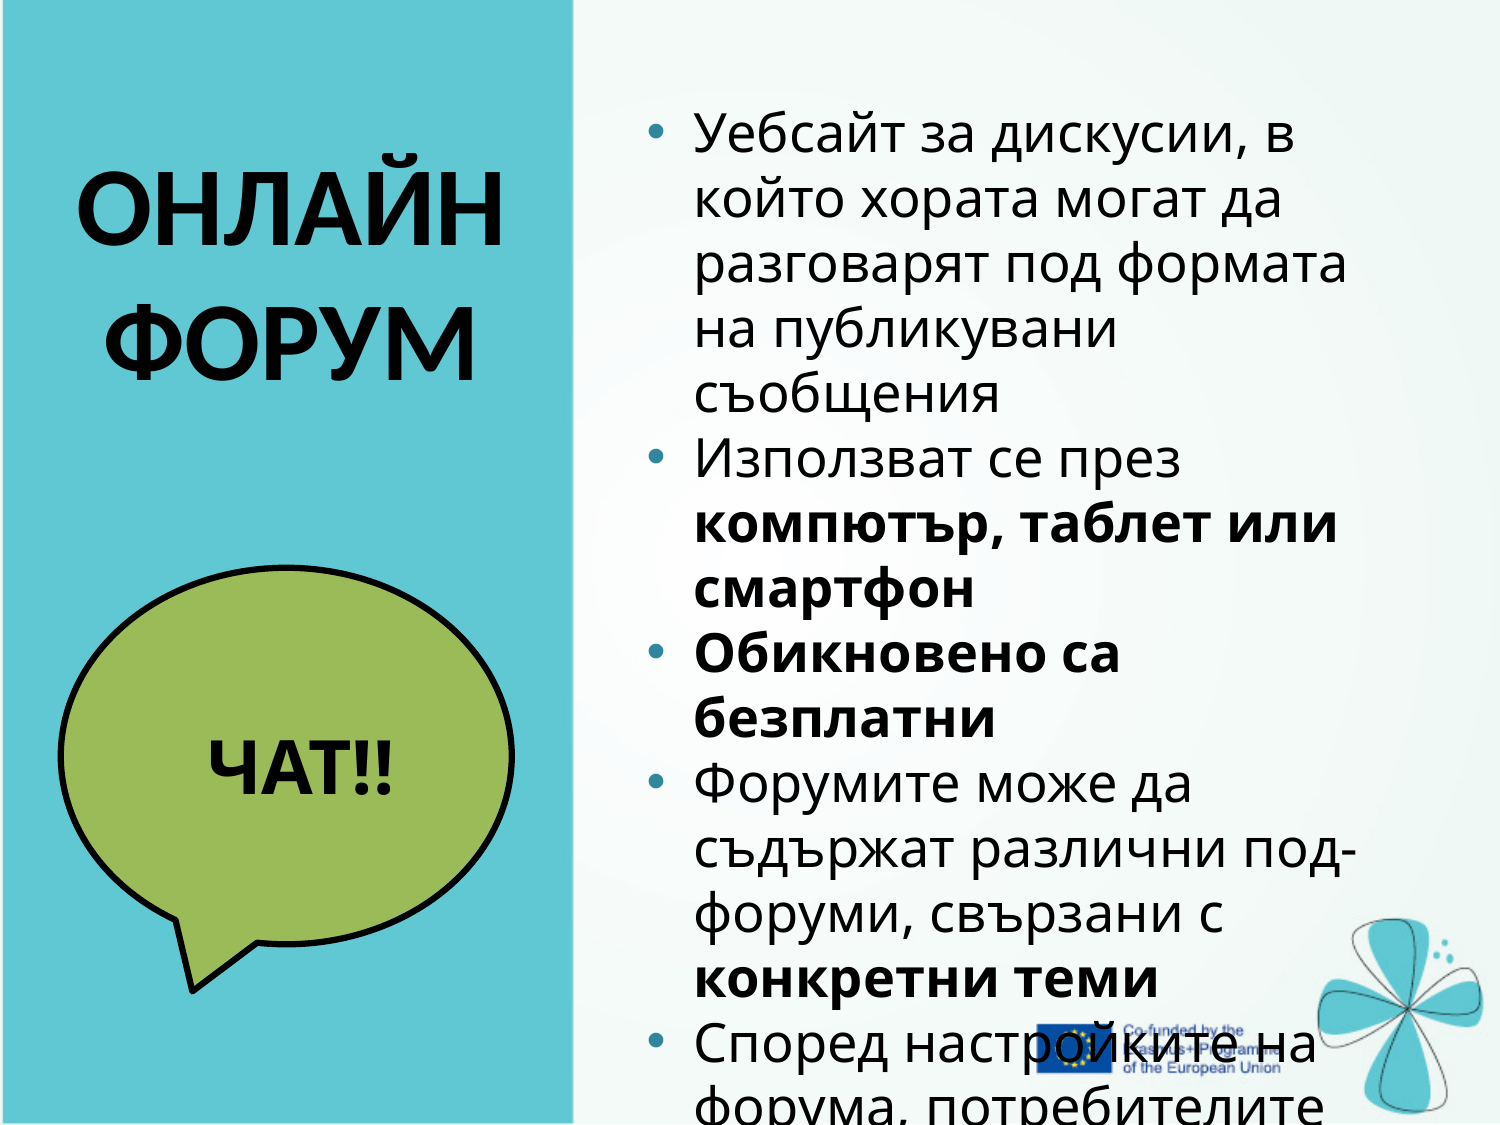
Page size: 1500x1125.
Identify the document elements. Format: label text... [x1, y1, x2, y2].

picture [0, 0, 1500, 1125]
text_box ОНЛАЙН ФОРУМ [29, 125, 554, 411]
text_box [58, 565, 514, 994]
text_box ЧАТ!! [147, 711, 455, 817]
text_box Уебсайт за дискусии, в който хората могат да разговарят под формата на публикувани съобщения Използват се през компютър, таблет или смартфон Обикновено са безплатни Форумите може да съдържат различни под-форуми, свързани с конкретни теми Според настройките на форума, потребителите може да са регистрирани или анонимни [631, 91, 1437, 1125]
